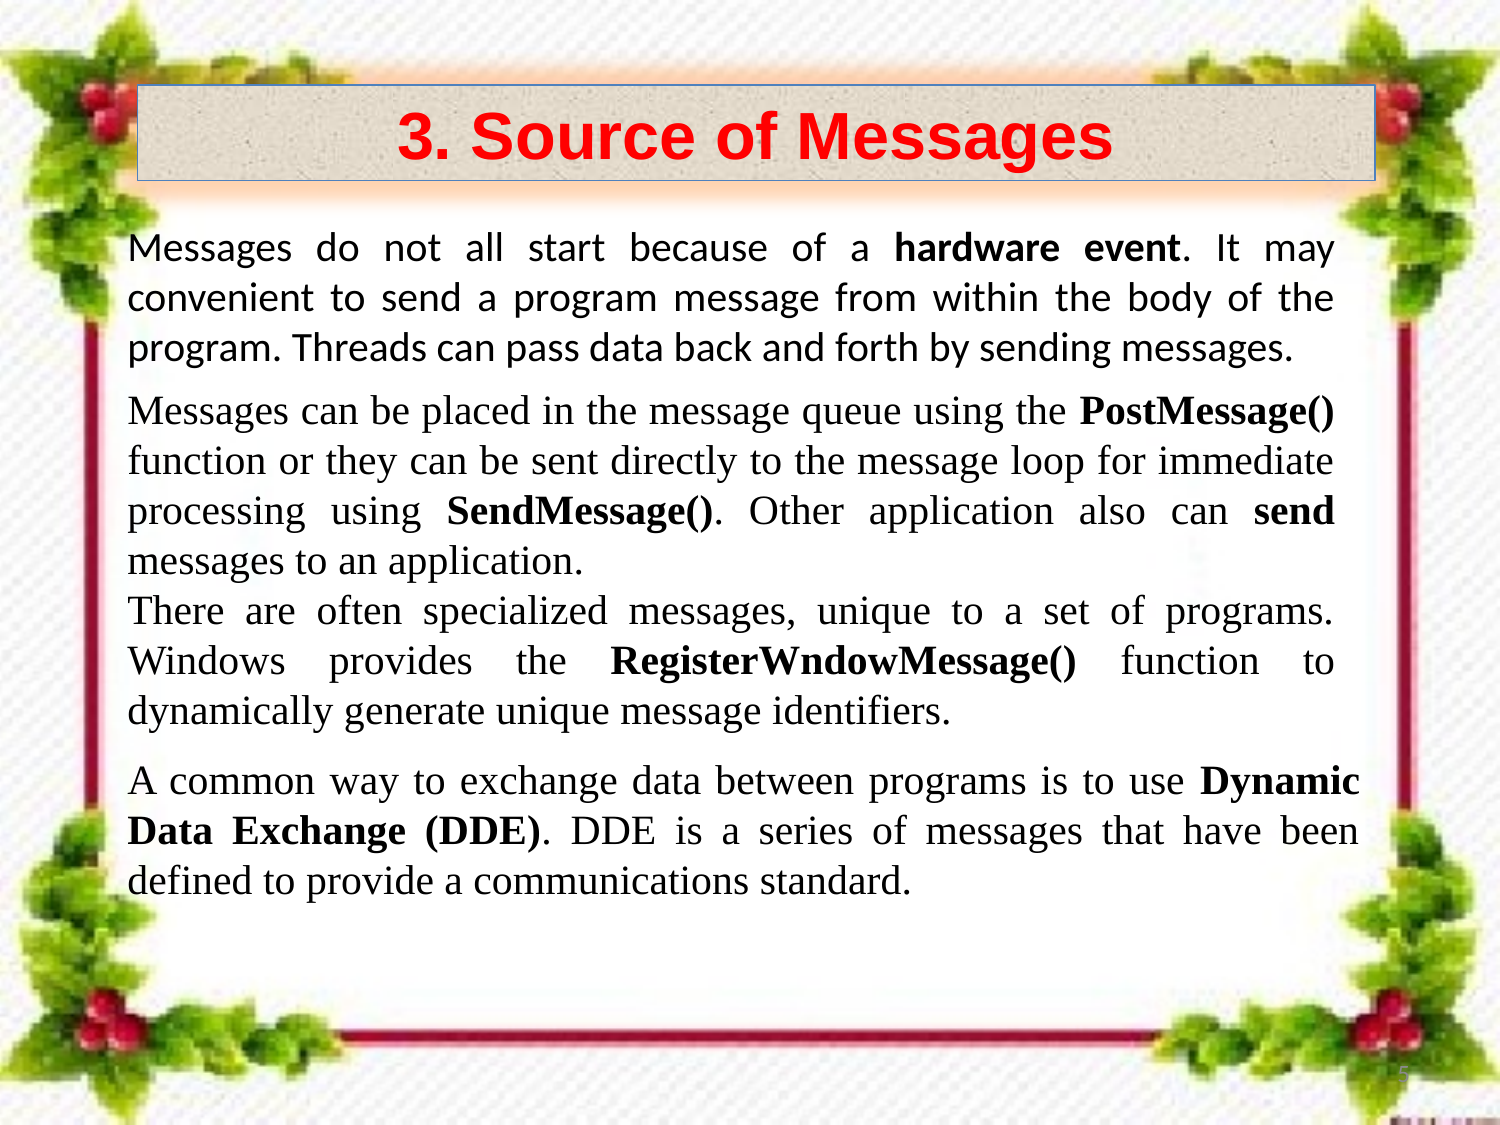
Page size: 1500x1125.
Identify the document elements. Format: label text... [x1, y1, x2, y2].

slide_number 5 [1074, 1042, 1425, 1103]
text_box Messages do not all start because of a hardware event. It may convenient to send a program message from within the body of the program. Threads can pass data back and forth by sending messages. [112, 212, 1350, 375]
text_box Messages can be placed in the message queue using the PostMessage() function or they can be sent directly to the message loop for immediate processing using SendMessage(). Other application also can send messages to an application. There are often specialized messages, unique to a set of programs. Windows provides the RegisterWndowMessage() function to dynamically generate unique message identifiers. [112, 375, 1350, 740]
text_box A common way to exchange data between programs is to use Dynamic Data Exchange (DDE). DDE is a series of messages that have been defined to provide a communications standard. [112, 745, 1375, 910]
picture [0, 0, 1500, 1125]
text_box 3. Source of Messages [137, 84, 1376, 181]
